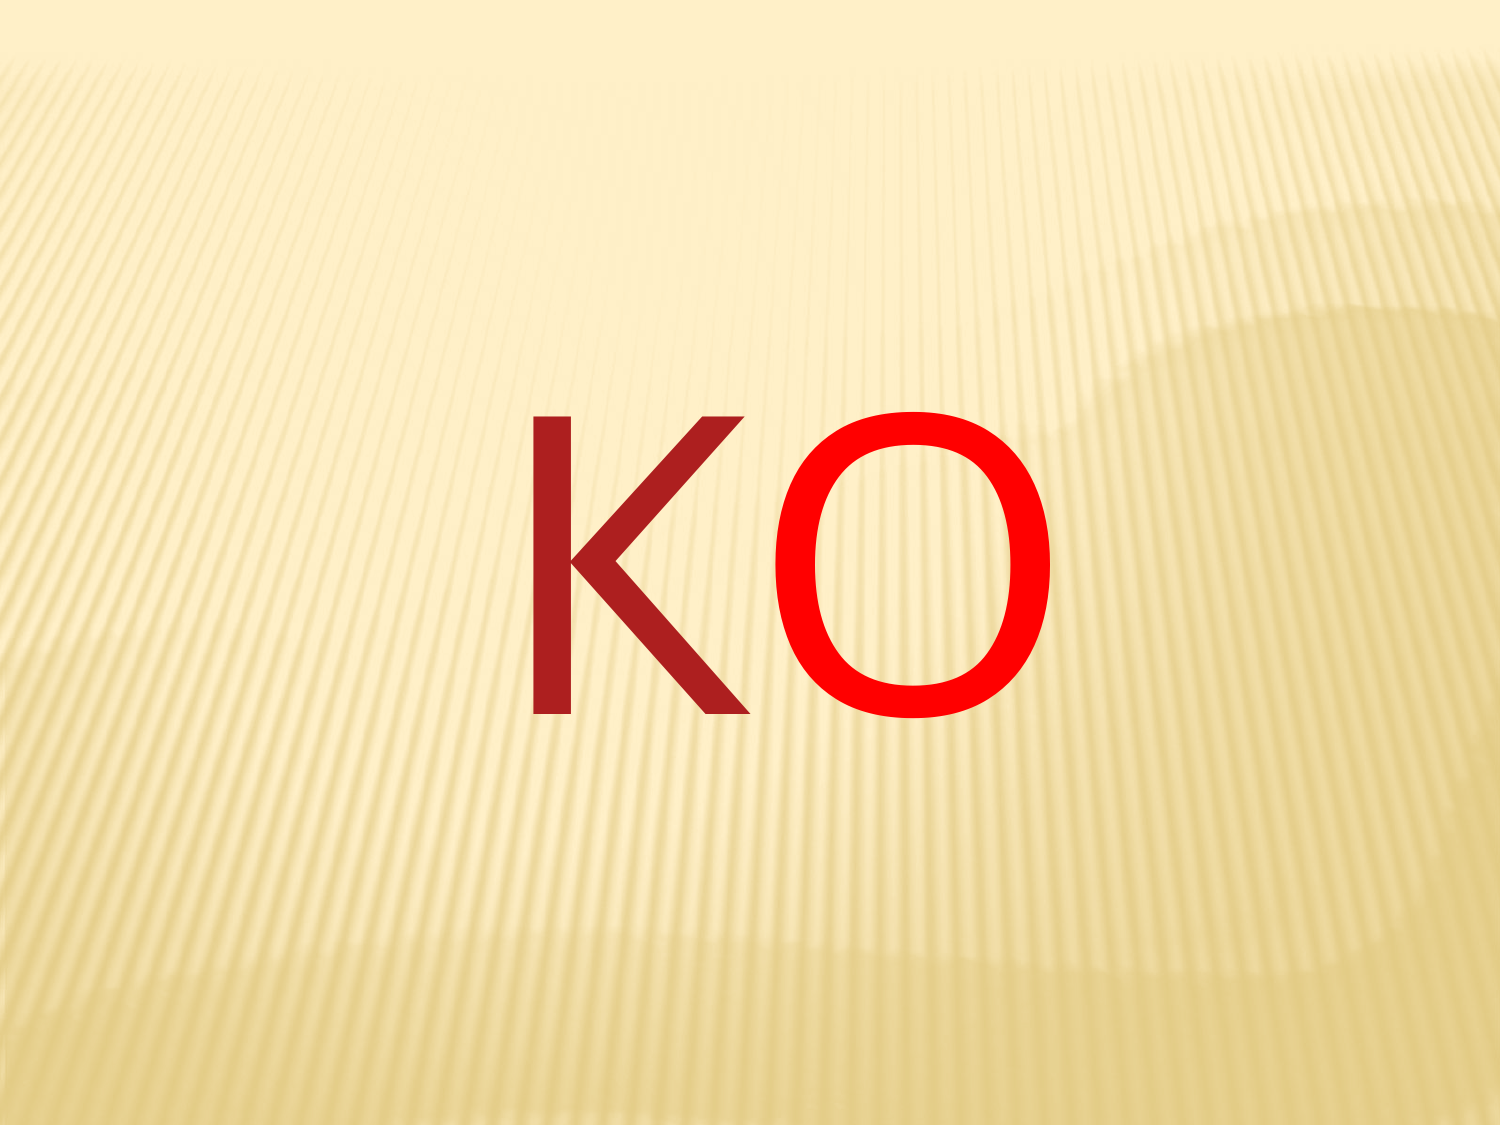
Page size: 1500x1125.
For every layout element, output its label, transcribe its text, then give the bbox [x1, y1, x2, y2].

text_box КО [478, 290, 1105, 806]
